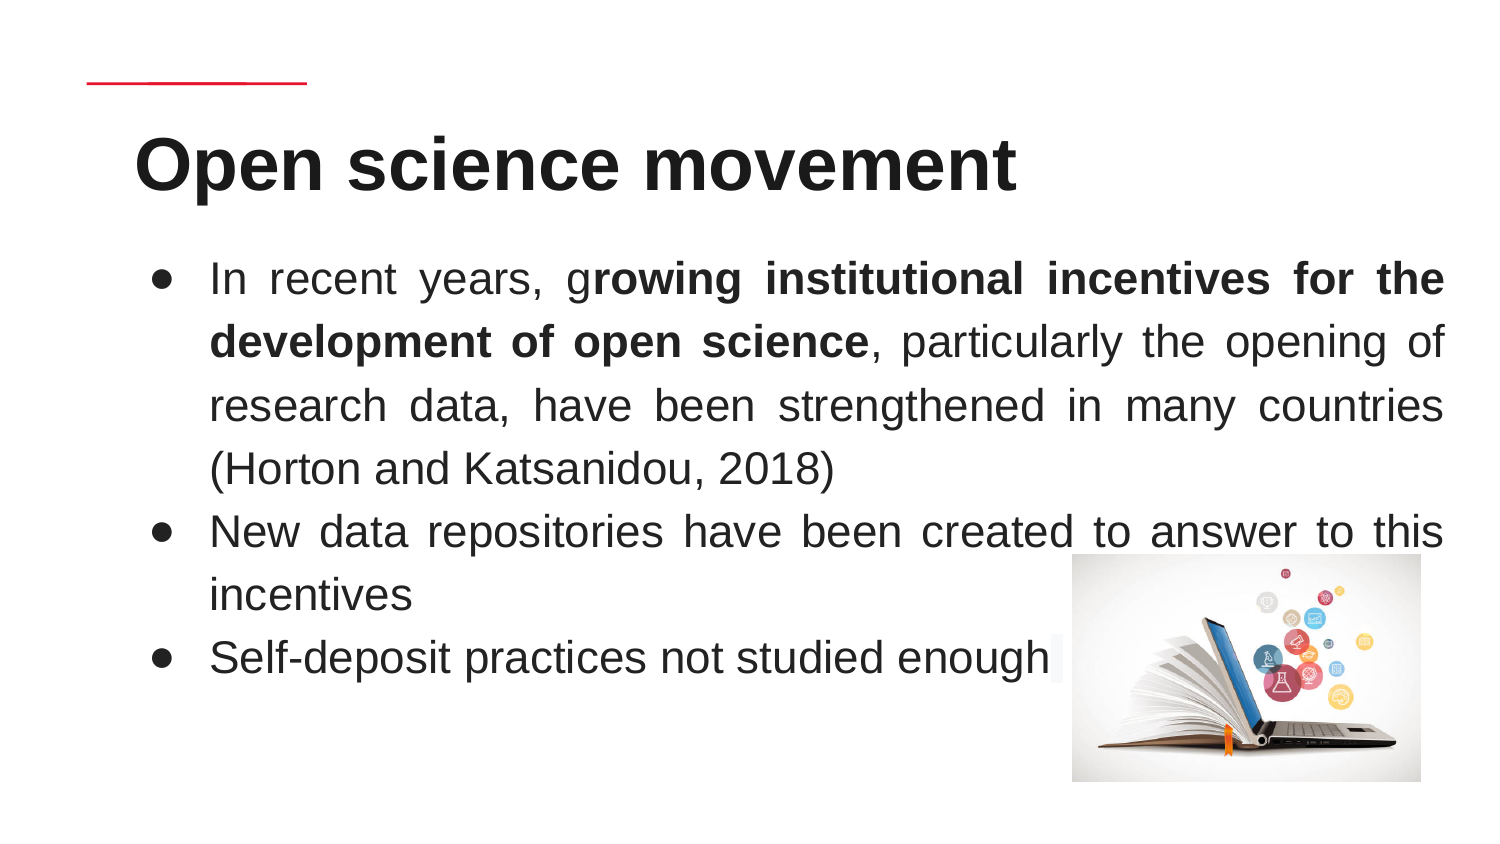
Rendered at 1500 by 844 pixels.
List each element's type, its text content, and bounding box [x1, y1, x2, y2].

list In recent years, growing institutional incentives for the development of open science, particularly the opening of research data, have been strengthened in many countries (Horton and Katsanidou, 2018) New data repositories have been created to answer to this incentives Self-deposit practices not studied enough [119, 225, 1461, 815]
picture [1072, 554, 1422, 782]
title Open science movement [119, 100, 1381, 189]
